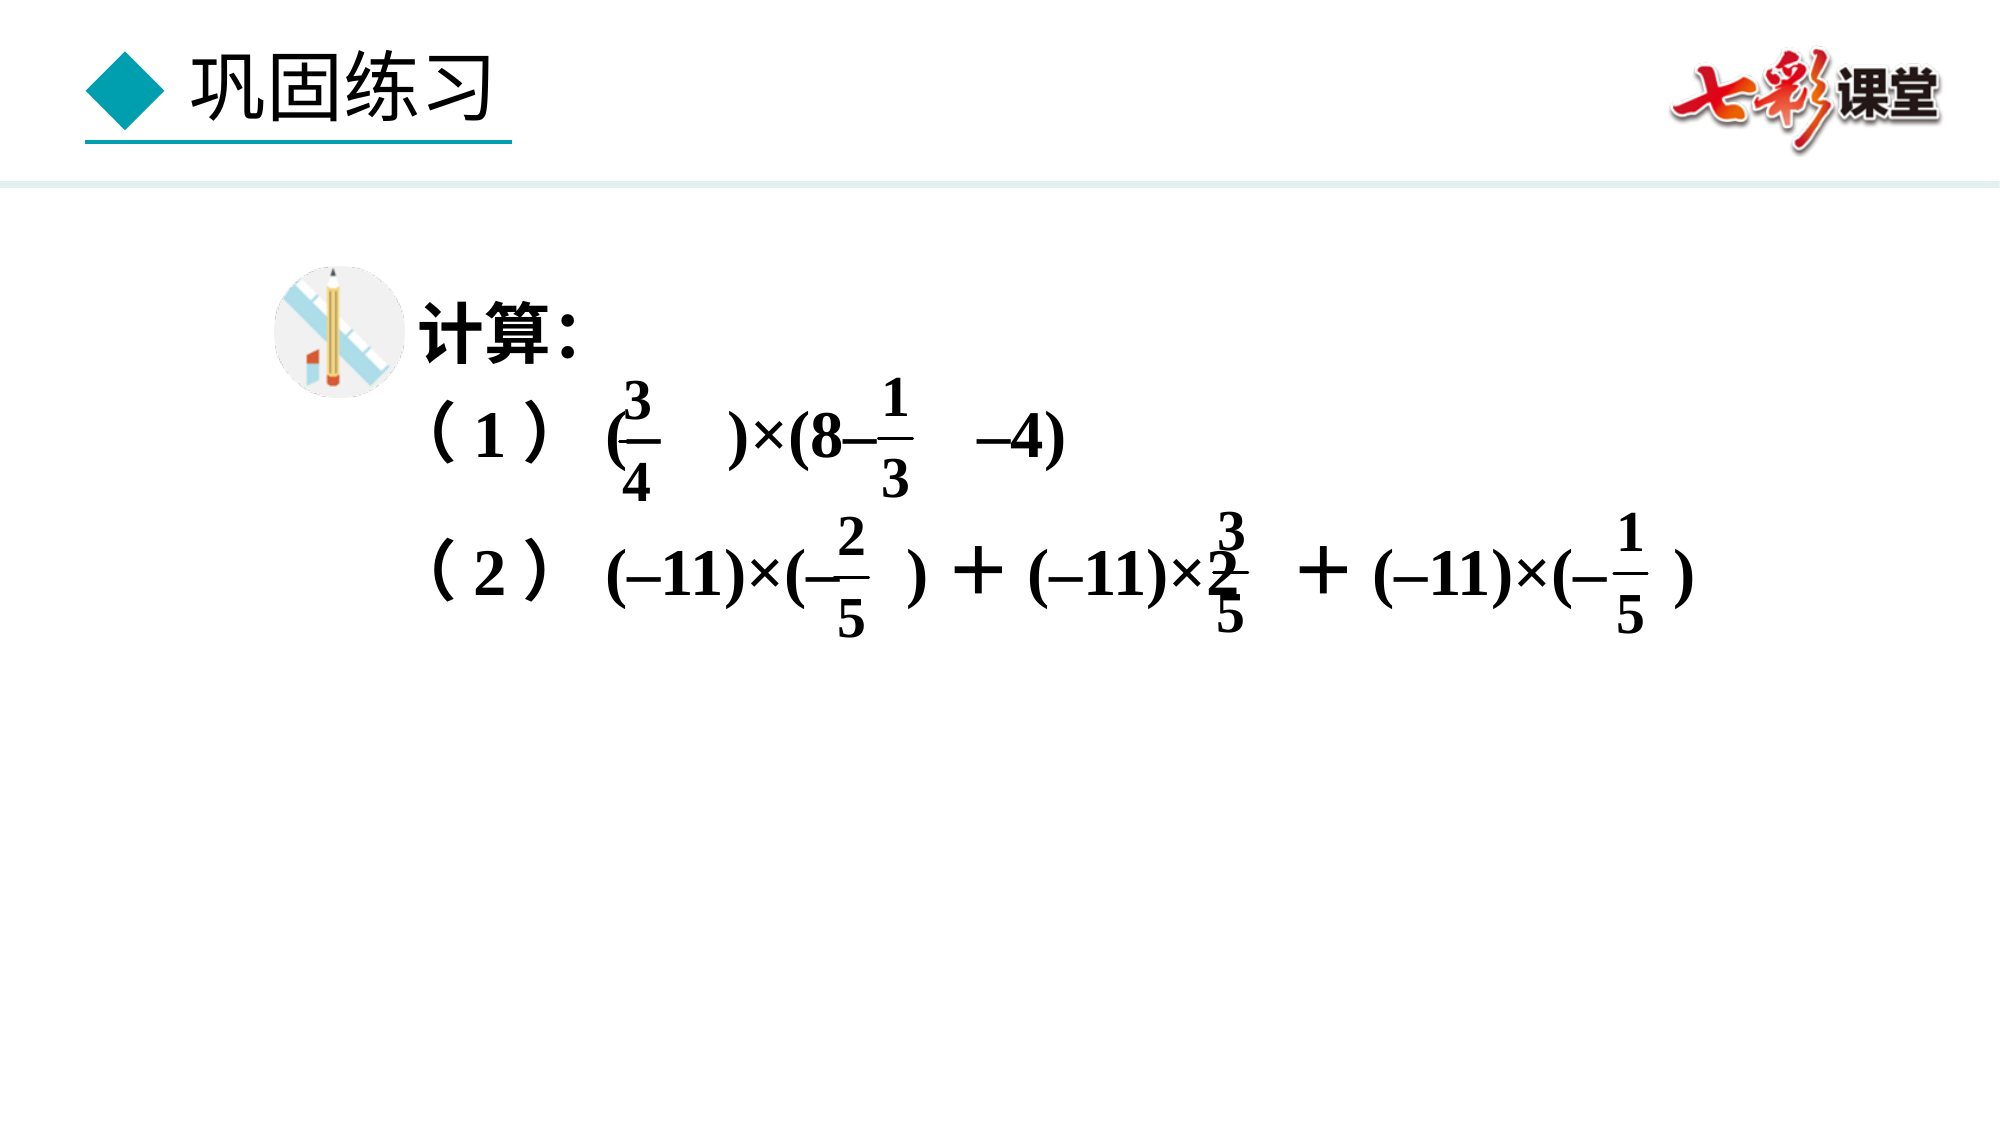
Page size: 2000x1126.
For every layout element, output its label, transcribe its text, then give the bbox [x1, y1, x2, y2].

text_box （1）(– )×(8– –4) [674, 380, 863, 481]
text_box 计算： [410, 281, 683, 382]
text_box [824, 500, 883, 651]
text_box （1）(– )×(8– –4) [339, 382, 604, 481]
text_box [1603, 496, 1658, 647]
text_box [1203, 496, 1262, 647]
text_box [609, 364, 669, 515]
text_box （1）(– )×(8– –4) [930, 380, 1250, 481]
picture [1666, 42, 1948, 157]
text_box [868, 361, 927, 512]
picture [273, 266, 406, 398]
